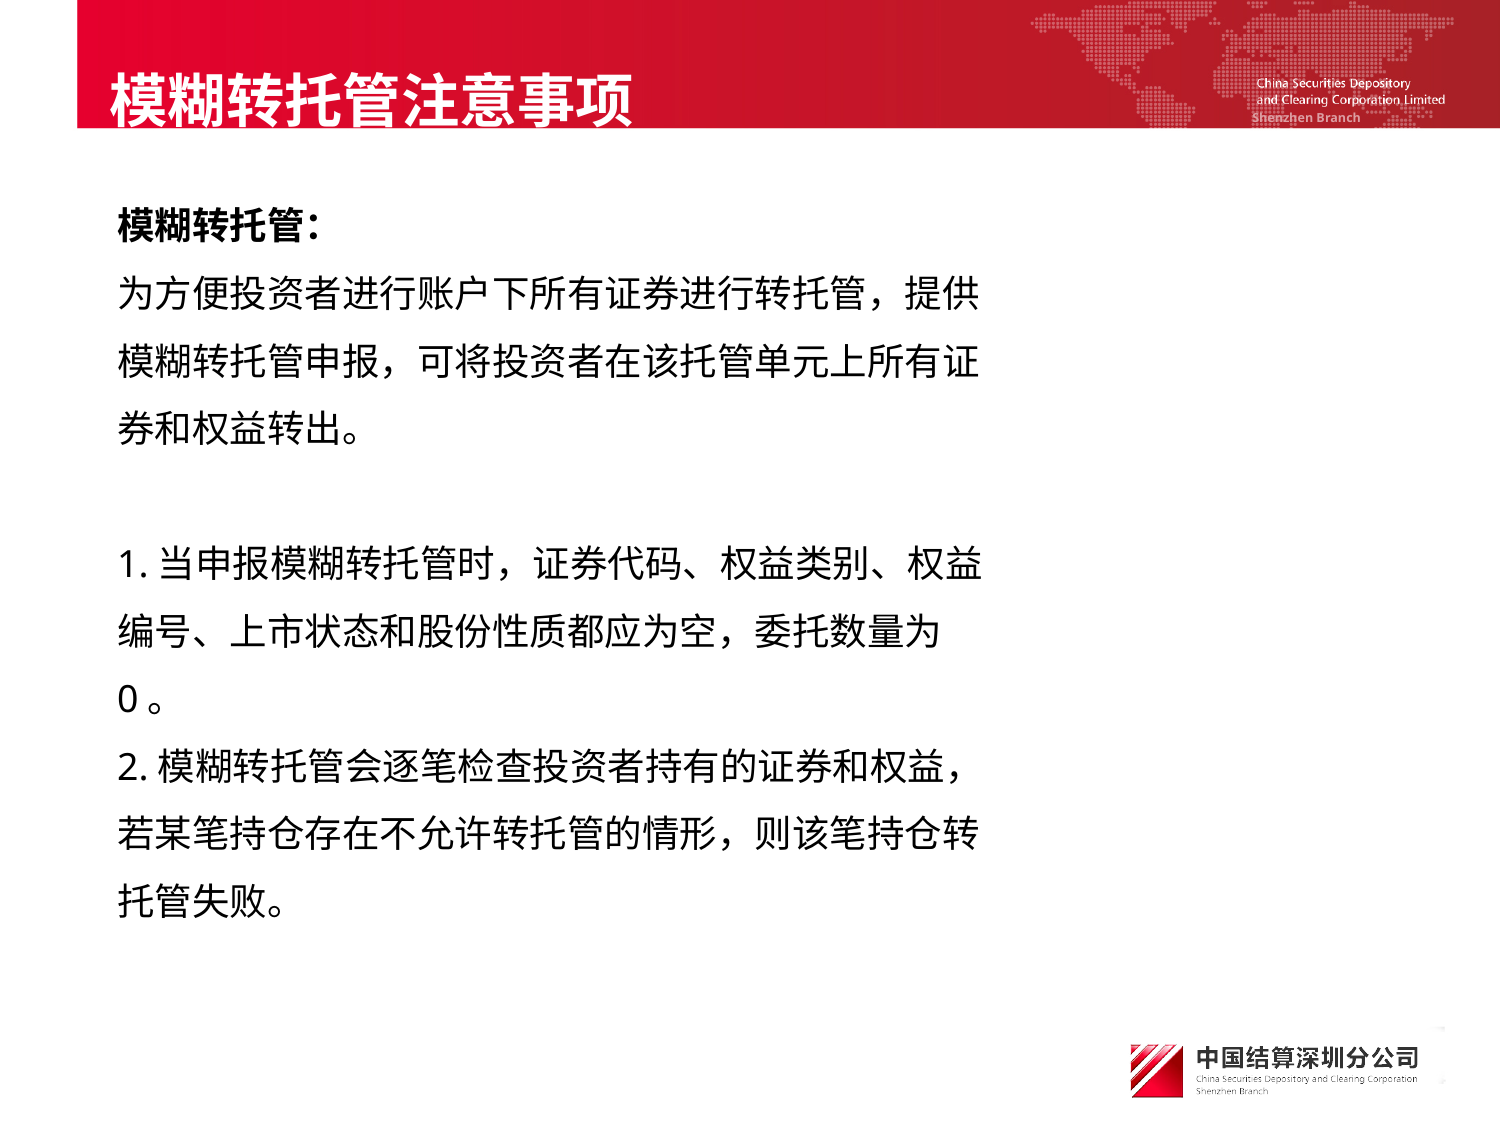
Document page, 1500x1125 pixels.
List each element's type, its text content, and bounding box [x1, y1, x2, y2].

text_box 模糊转托管注意事项 [95, 42, 1282, 142]
text_box 模糊转托管： 为方便投资者进行账户下所有证券进行转托管，提供模糊转托管申报，可将投资者在该托管单元上所有证券和权益转出。 1.当申报模糊转托管时，证券代码、权益类别、权益编号、上市状态和股份性质都应为空，委托数量为0。 2.模糊转托管会逐笔检查投资者持有的证券和权益，若某笔持仓存在不允许转托管的情形，则该笔持仓转托管失败。 [95, 172, 999, 930]
picture [0, 0, 1500, 1125]
